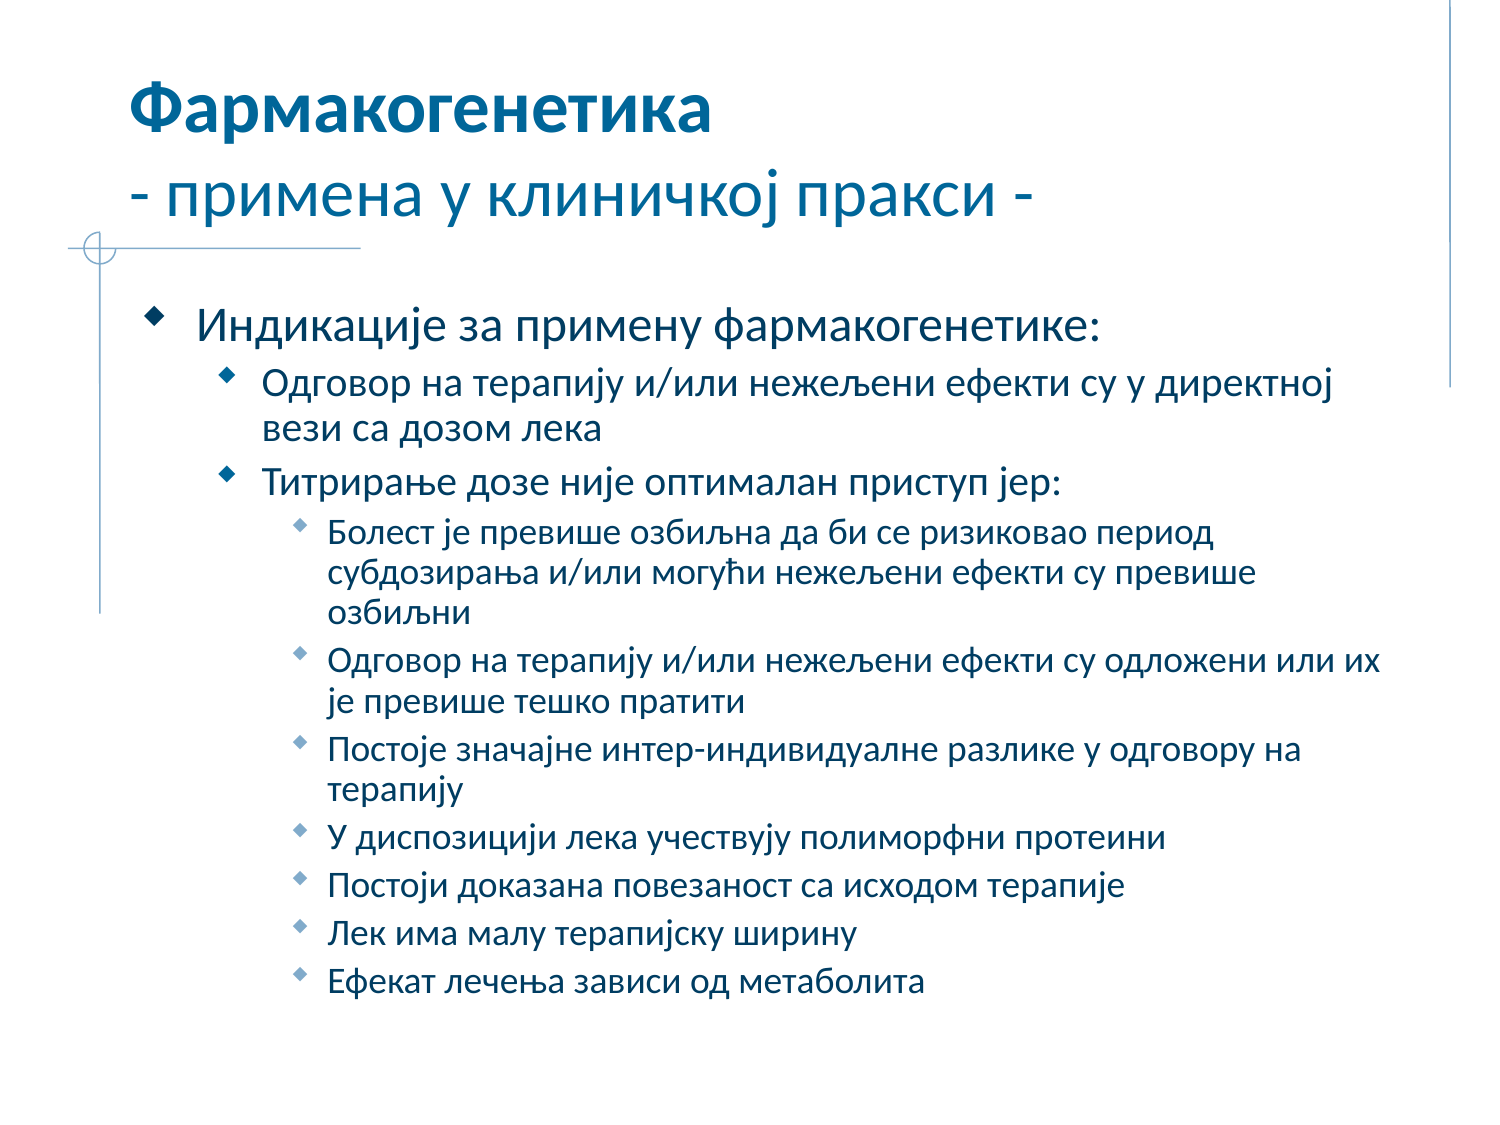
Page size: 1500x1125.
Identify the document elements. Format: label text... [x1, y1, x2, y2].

title Фармакогенетика - примена у клиничкој пракси - [113, 49, 1436, 238]
list Индикације за примену фармакогенетике: Одговор на терапију и/или нежељени ефекти су у директној вези са дозом лека Титрирање дозе није оптималан приступ јер: Болест је превише озбиљна да би се ризиковао период субдозирања и/или могући нежељени ефекти су превише озбиљни Одговор на терапију и/или нежељени ефекти су одложени или их је превише тешко пратити Постоје значајне интер-индивидуалне разлике у одговору на терапију У диспозицији лека учествују полиморфни протеини Постоји доказана повезаност са исходом терапије Лек има малу терапијску ширину Ефекат лечења зависи од метаболита [124, 290, 1400, 1026]
